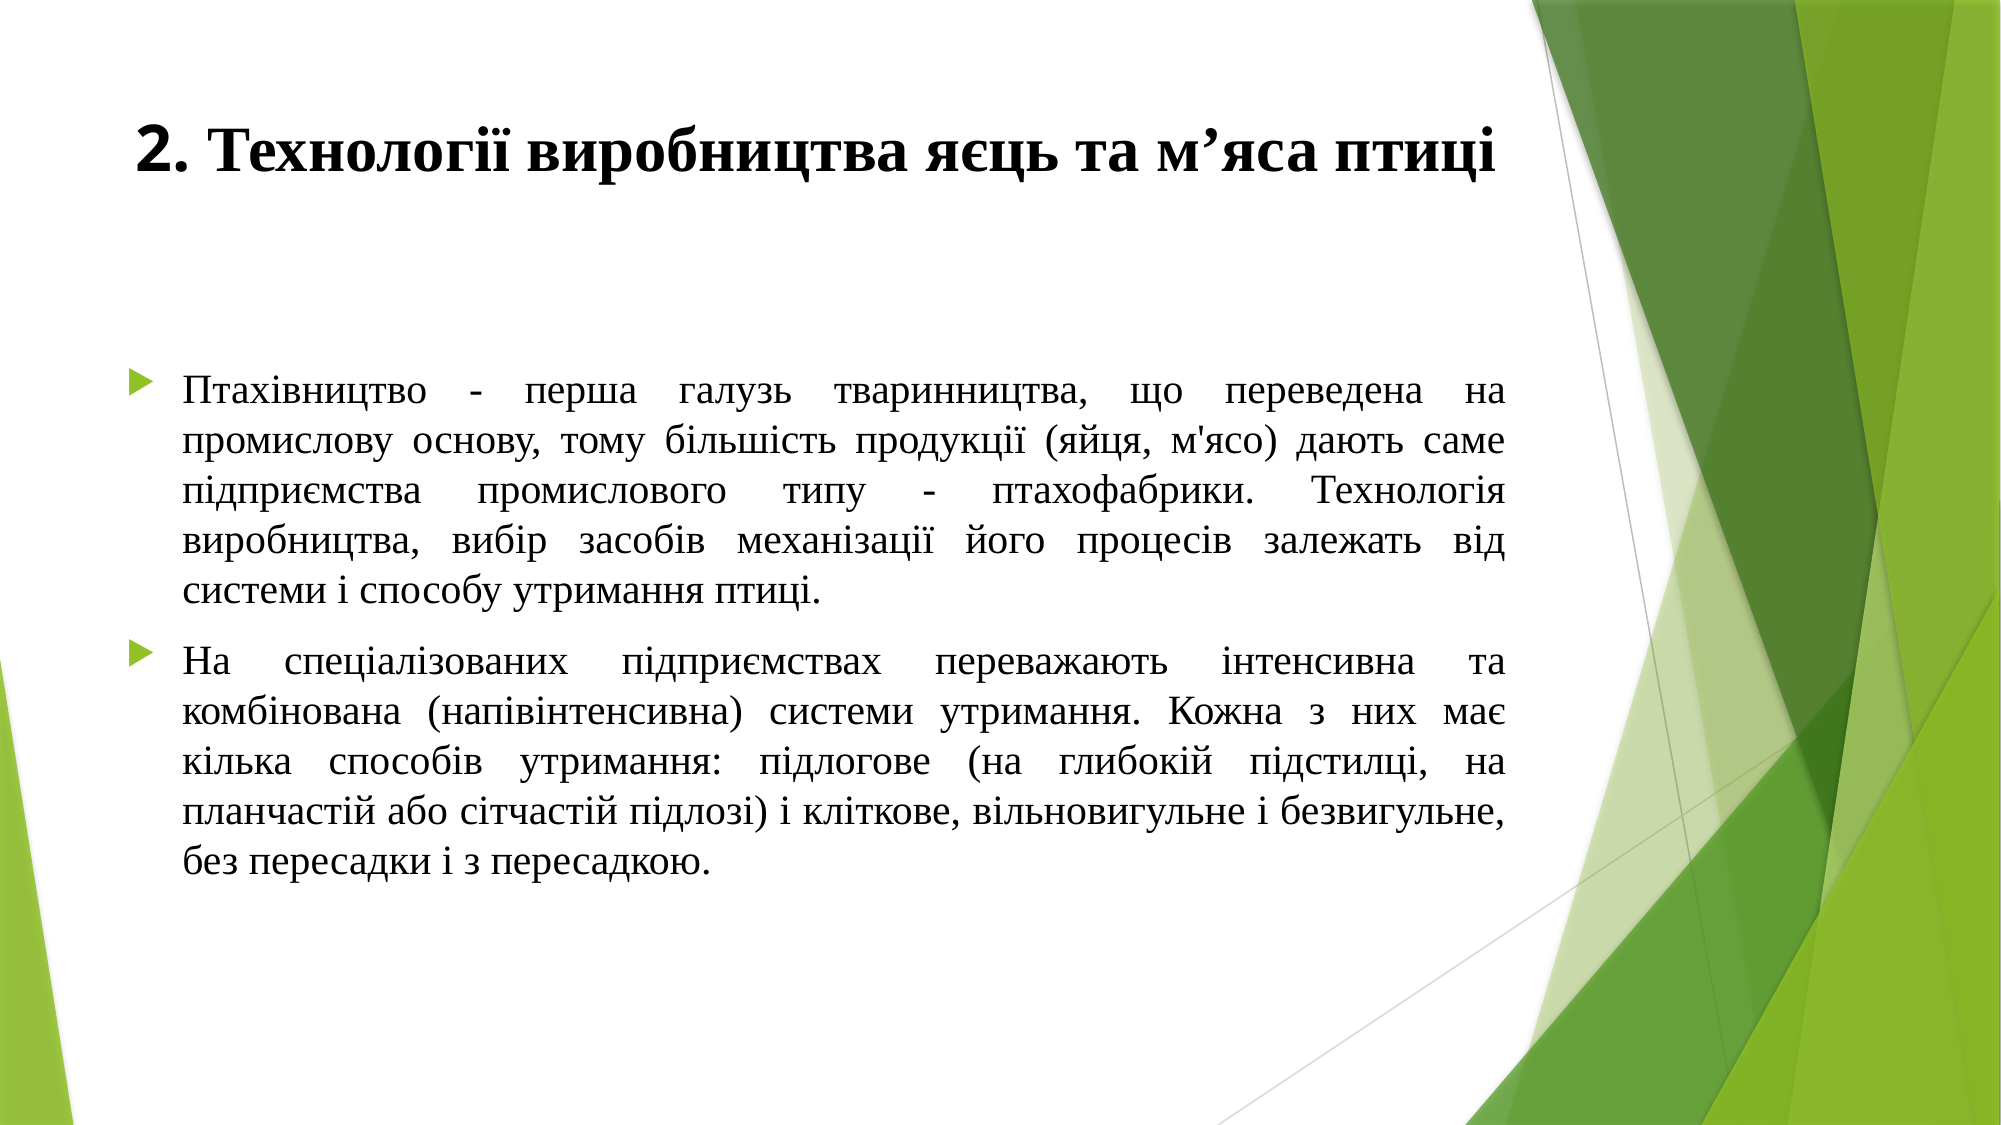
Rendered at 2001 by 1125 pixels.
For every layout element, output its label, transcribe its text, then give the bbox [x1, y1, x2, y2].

list Птахівництво - перша галузь тваринництва, що переведена на промислову основу, тому більшість продукції (яйця, м'ясо) дають саме підприємства промислового типу - птахофабрики. Технологія виробництва, вибір засобів механізації його процесів залежать від системи і способу утримання птиці. На спеціалізованих підприємствах переважають інтенсивна та комбінована (напівінтенсивна) системи утримання. Кожна з них має кілька способів утримання: підлогове (на глибокій підстилці, на планчастій або сітчастій підлозі) і кліткове, вільновигульне і безвигульне, без пересадки і з пересадкою. [111, 354, 1522, 992]
title 2. Технології виробництва яєць та м’яса птиці [111, 99, 1522, 317]
